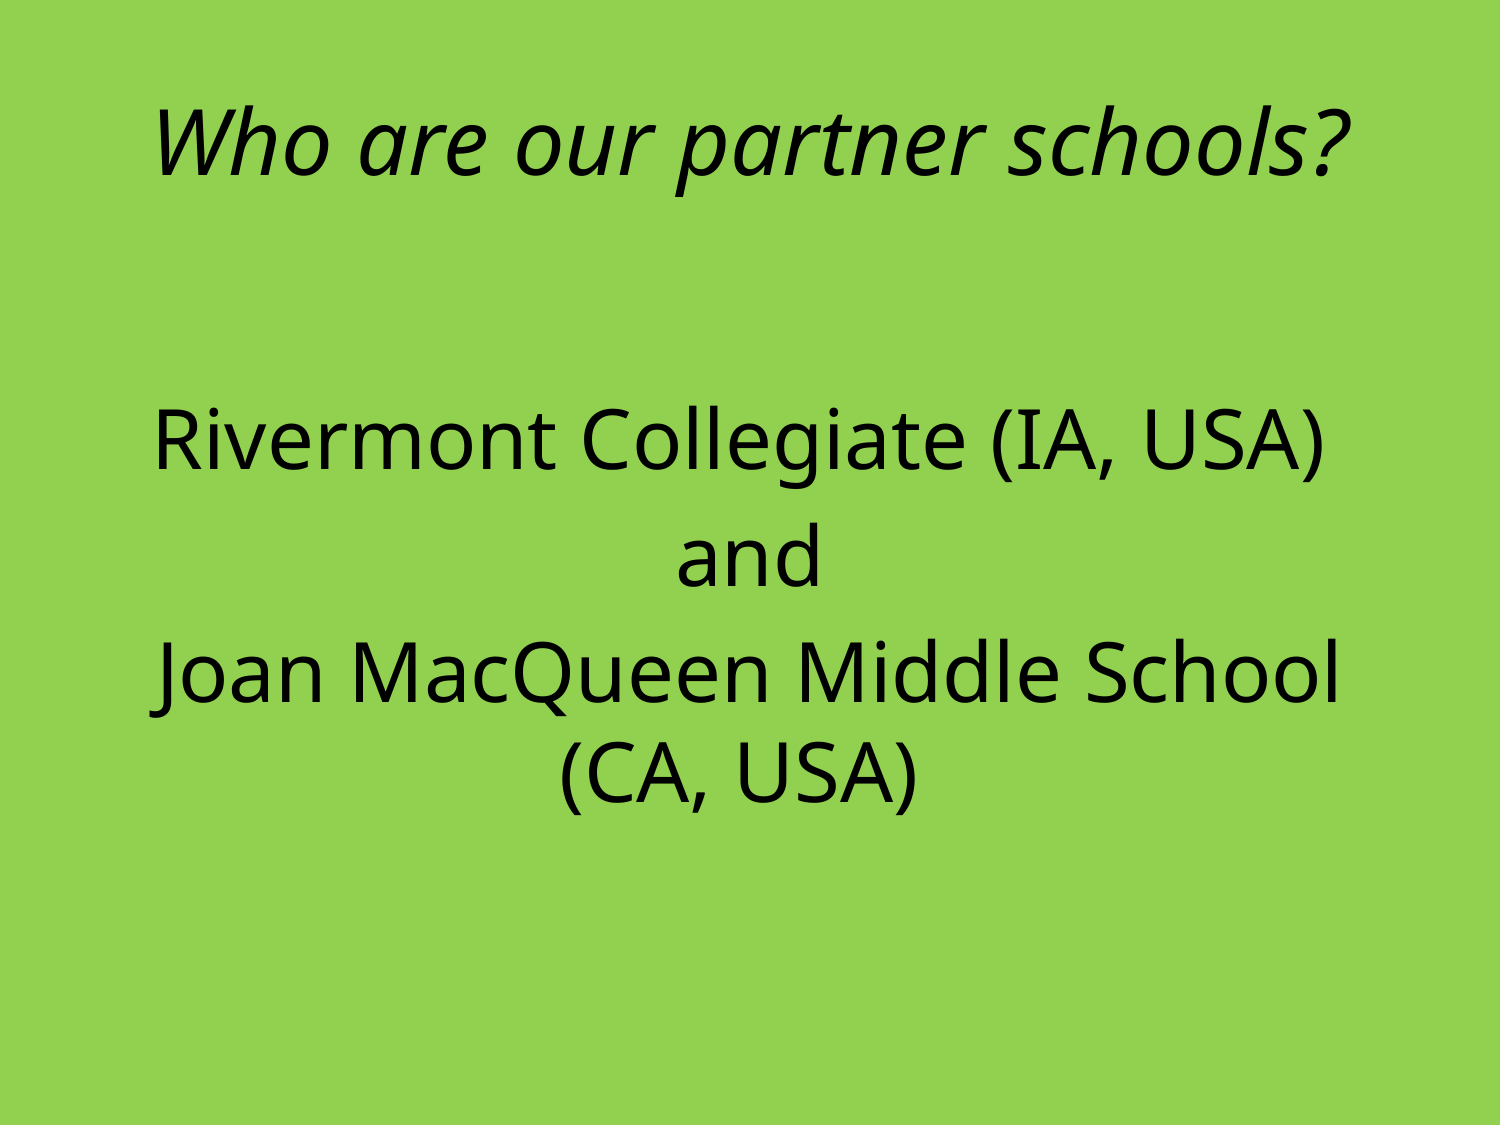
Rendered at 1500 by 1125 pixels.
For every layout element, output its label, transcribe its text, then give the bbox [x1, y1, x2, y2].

title Who are our partner schools? [75, 45, 1425, 233]
list Rivermont Collegiate (IA, USA) and Joan MacQueen Middle School (CA, USA) [75, 262, 1425, 1005]
